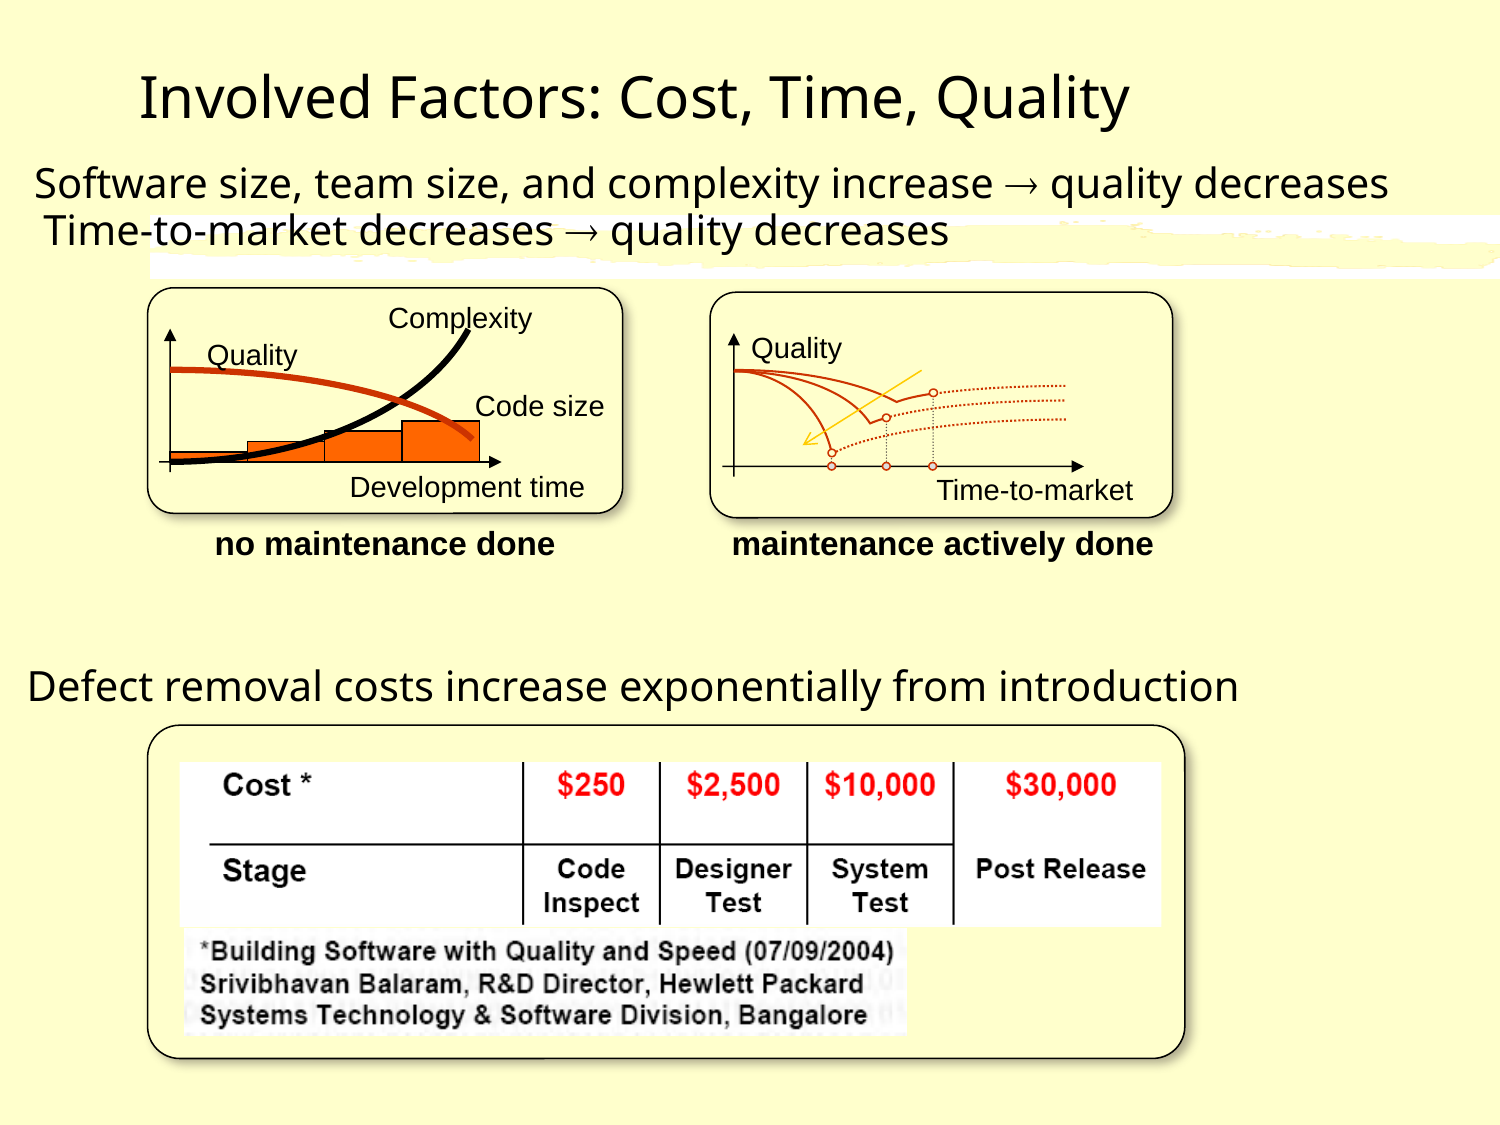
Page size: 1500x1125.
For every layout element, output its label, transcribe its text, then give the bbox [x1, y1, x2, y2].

text_box Software size, team size, and complexity increase  quality decreases [19, 149, 1500, 214]
picture [184, 928, 908, 1036]
text_box maintenance actively done [716, 527, 1170, 570]
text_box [709, 291, 1173, 518]
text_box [147, 266, 623, 514]
text_box Involved Factors: Cost, Time, Quality [124, 0, 1400, 138]
text_box Time-to-market decreases  quality decreases [28, 196, 1115, 311]
text_box no maintenance done [199, 522, 571, 570]
picture [179, 761, 1162, 927]
text_box Defect removal costs increase exponentially from introduction [11, 652, 1405, 768]
text_box [147, 768, 1185, 1059]
